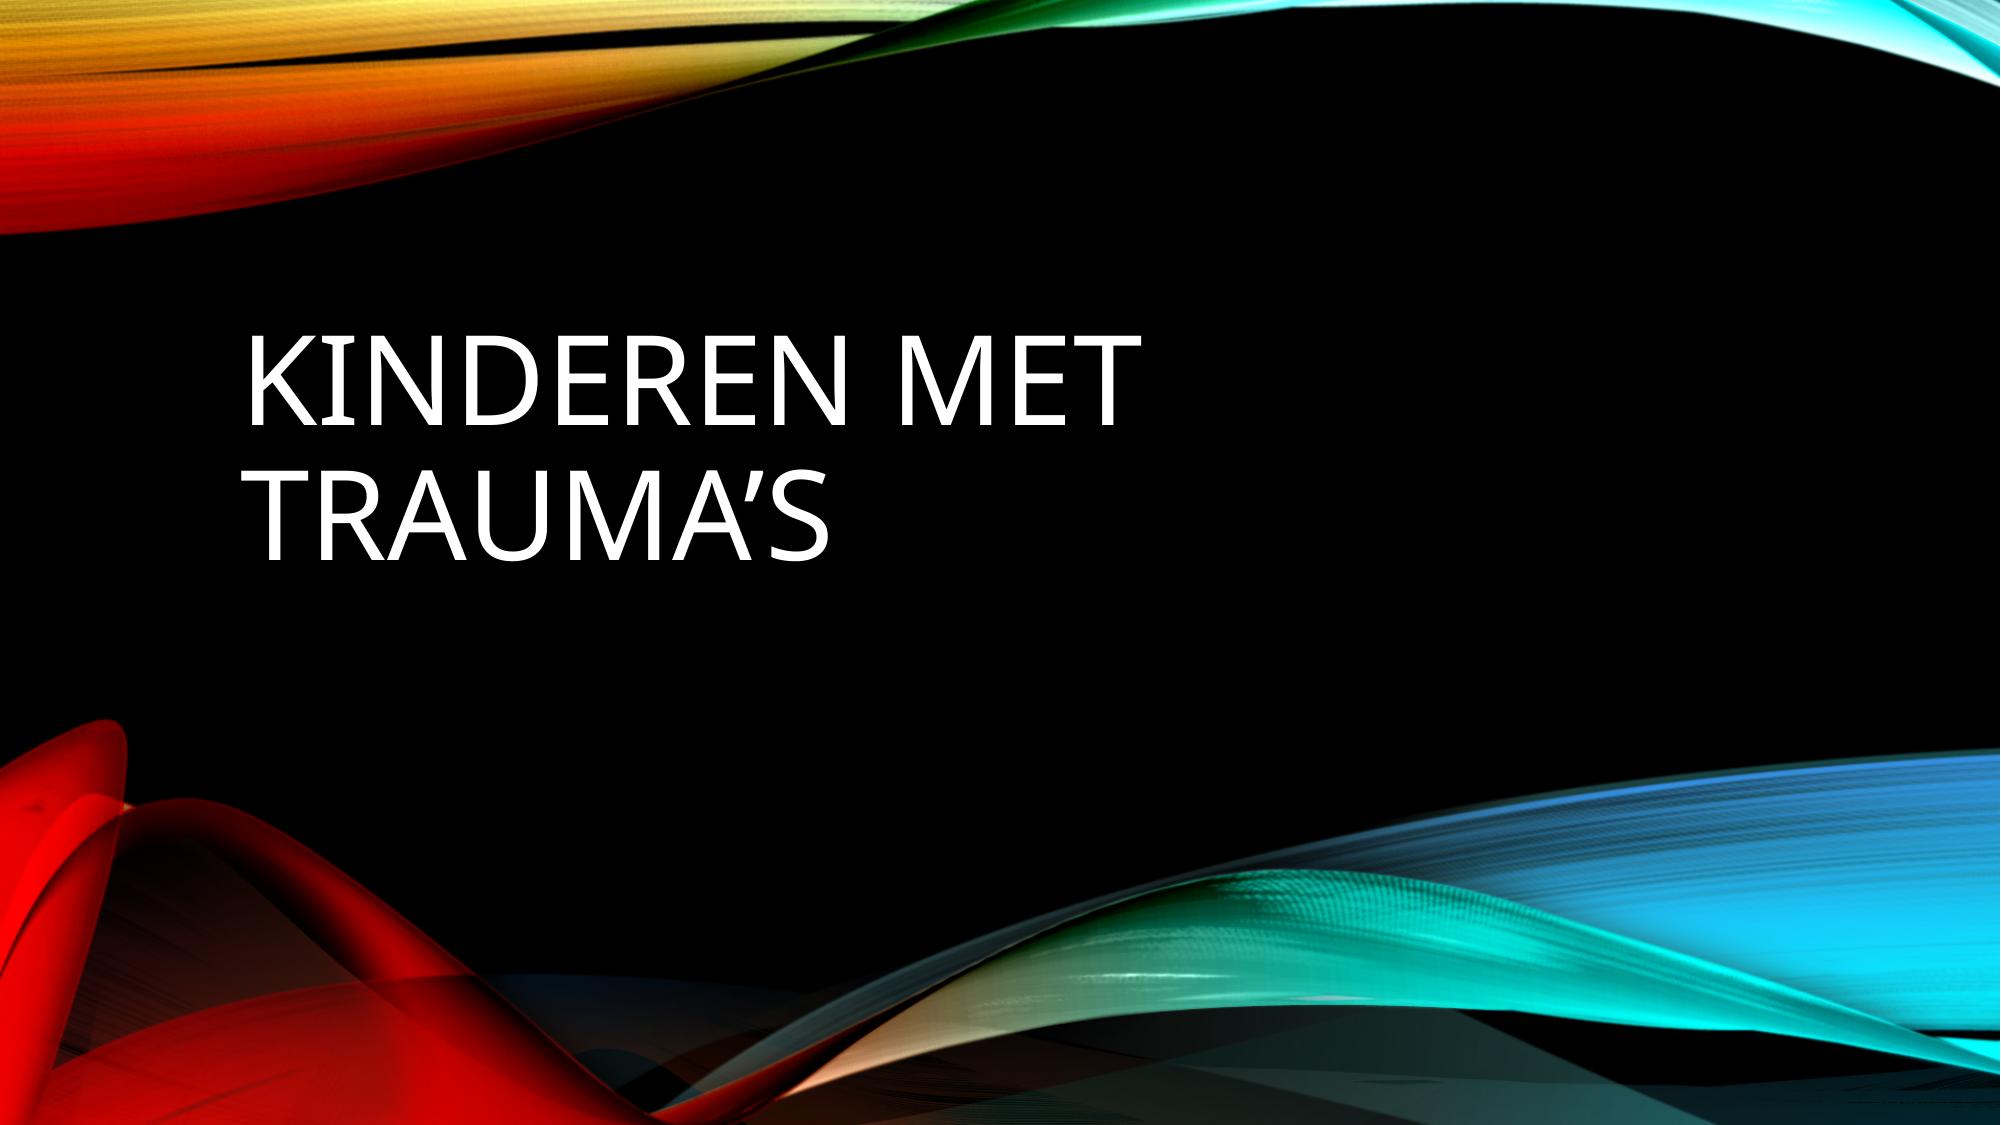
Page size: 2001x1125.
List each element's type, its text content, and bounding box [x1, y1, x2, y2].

picture [0, 717, 2000, 1125]
title Kinderen met trauma’s [225, 295, 1775, 596]
picture [0, 0, 2000, 237]
